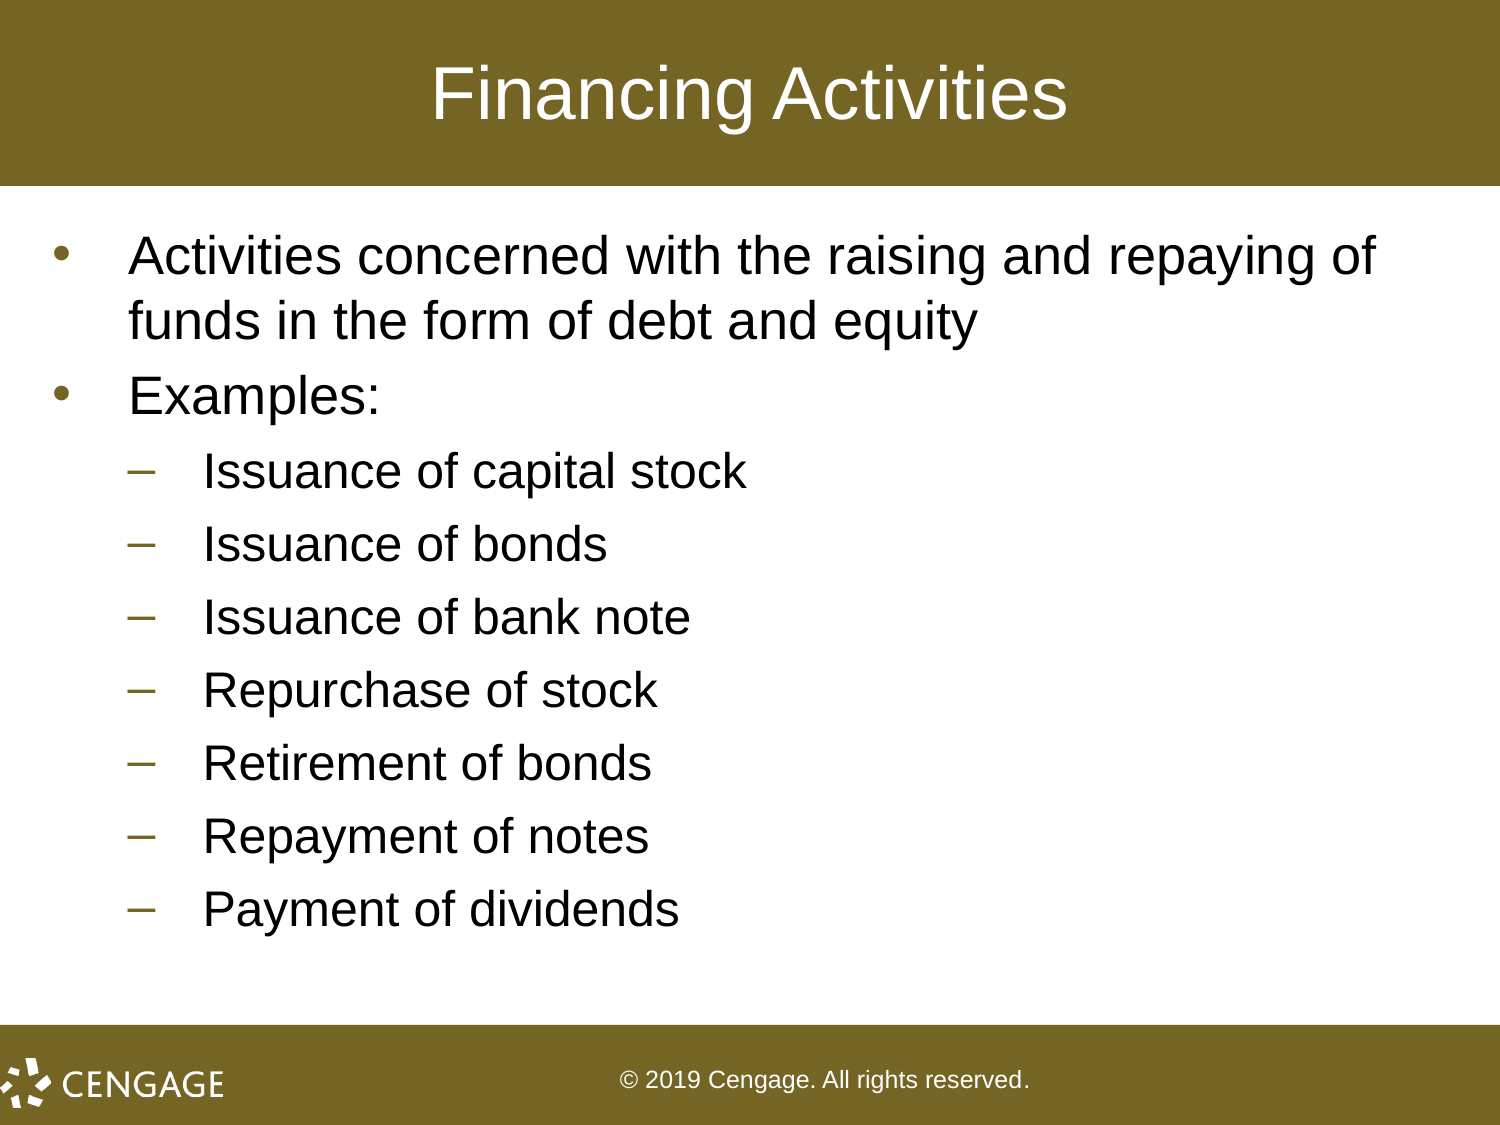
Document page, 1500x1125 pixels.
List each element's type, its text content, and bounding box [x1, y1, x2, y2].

title Financing Activities [7, 4, 1493, 175]
picture [0, 1058, 223, 1108]
list Activities concerned with the raising and repaying of funds in the form of debt and equity Examples: Issuance of capital stock Issuance of bonds Issuance of bank note Repurchase of stock Retirement of bonds Repayment of notes Payment of dividends [37, 212, 1475, 982]
